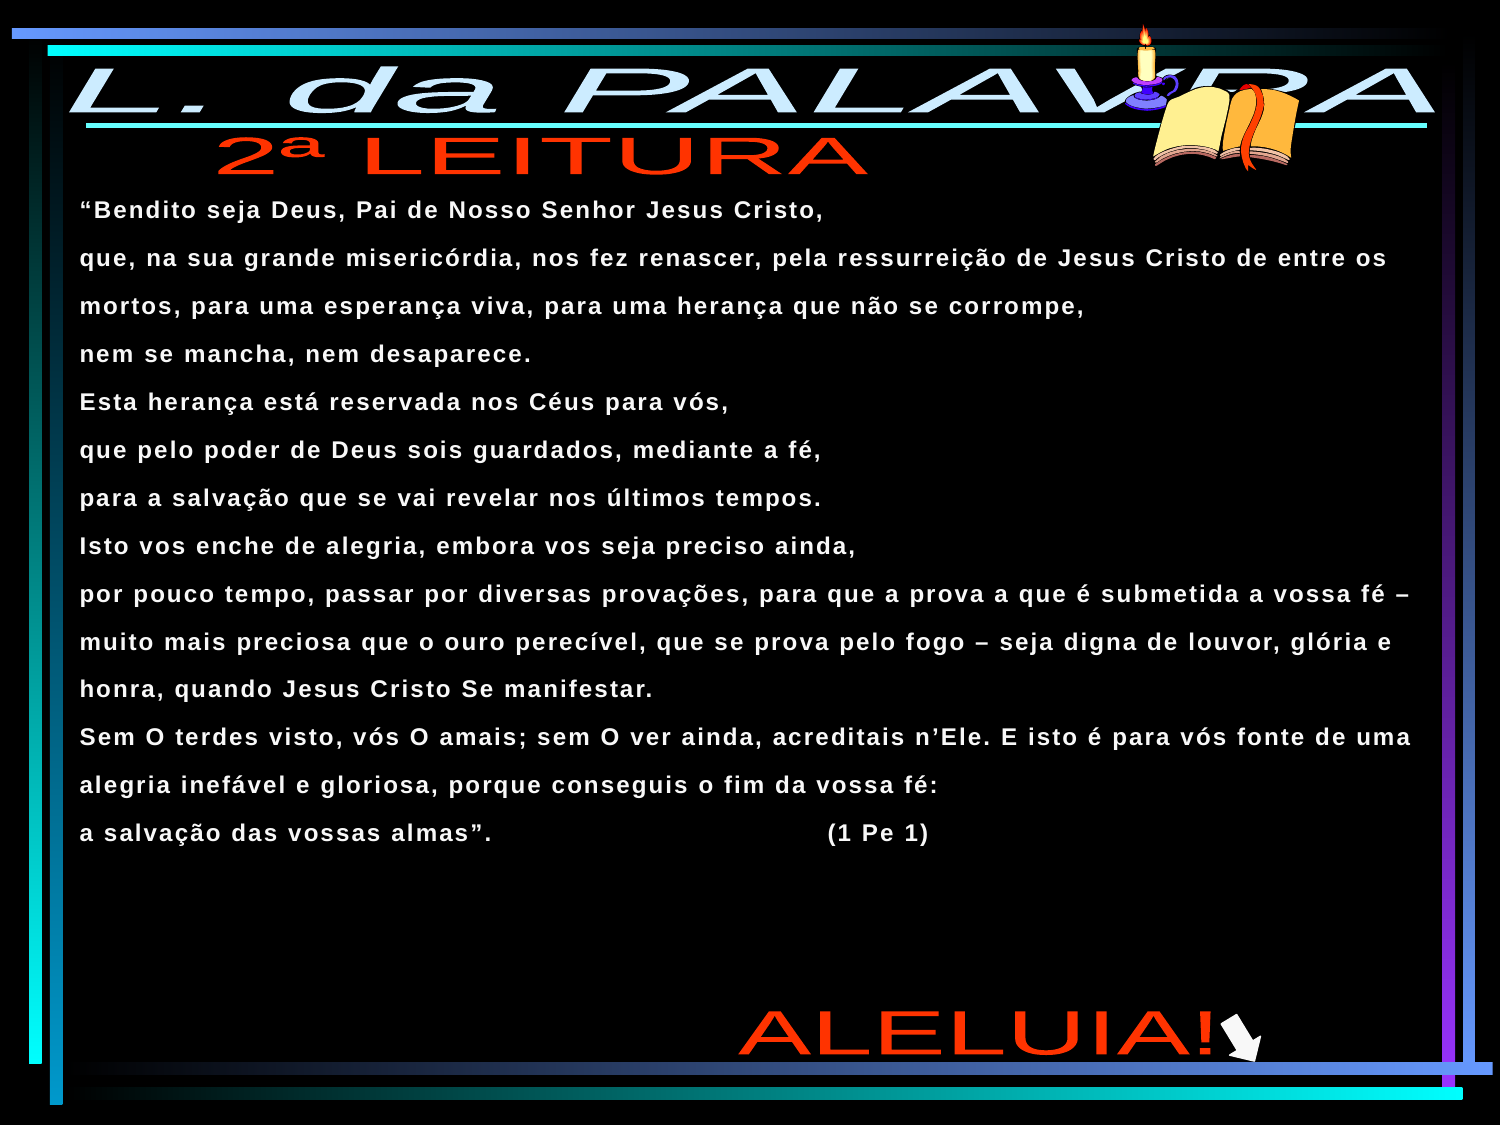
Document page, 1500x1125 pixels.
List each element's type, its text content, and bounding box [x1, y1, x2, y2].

text_box [1221, 1014, 1261, 1062]
text_box “Bendito seja Deus, Pai de Nosso Senhor Jesus Cristo, que, na sua grande misericórdia, nos fez renascer, pela ressurreição de Jesus Cristo de entre os mortos, para uma esperança viva, para uma herança que não se corrompe, nem se mancha, nem desaparece. Esta herança está reservada nos Céus para vós, que pelo poder de Deus sois guardados, mediante a fé, para a salvação que se vai revelar nos últimos tempos. Isto vos enche de alegria, embora vos seja preciso ainda, por pouco tempo, passar por diversas provações, para que a prova a que é submetida a vossa fé – muito mais preciosa que o ouro perecível, que se prova pelo fogo – seja digna de louvor, glória e honra, quando Jesus Cristo Se manifestar. Sem O terdes visto, vós O amais; sem O ver ainda, acreditais n’Ele. E isto é para vós fonte de uma alegria inefável e gloriosa, porque conseguis o fim da vossa fé: a salvação das vossas almas”. (1 Pe 1) [64, 184, 1471, 870]
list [1124, 18, 1306, 174]
